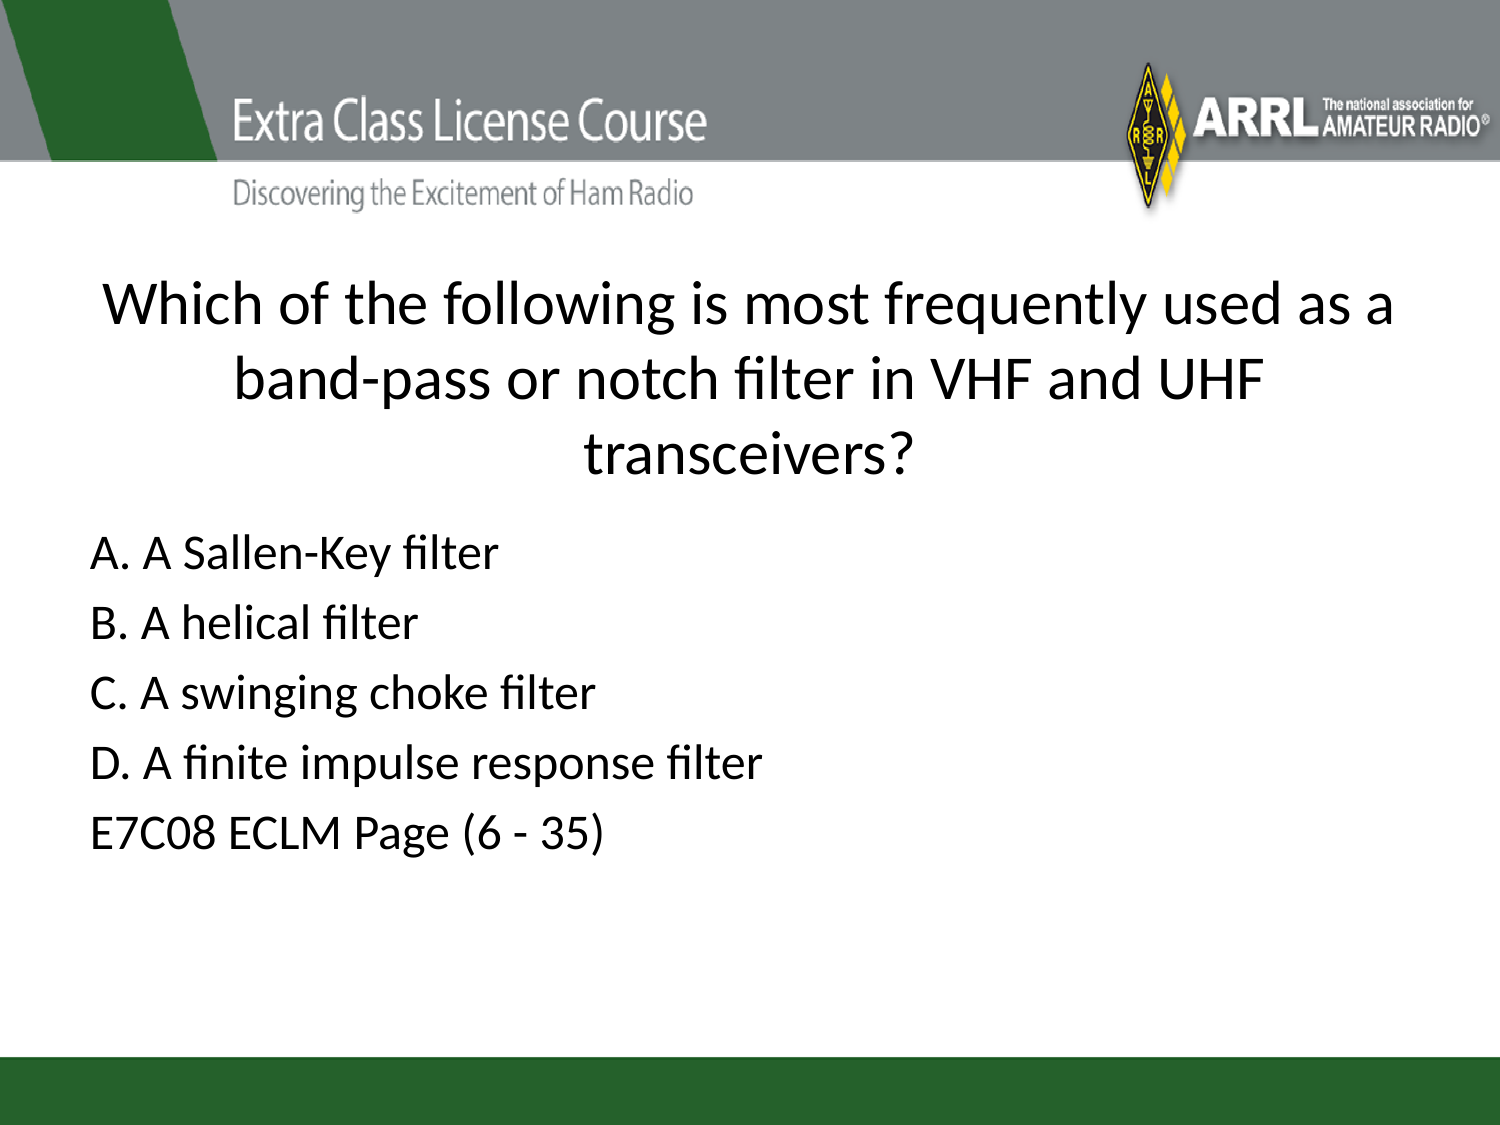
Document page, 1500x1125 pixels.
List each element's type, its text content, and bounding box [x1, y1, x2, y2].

picture [0, 0, 1500, 1125]
list A. A Sallen-Key filter B. A helical filter C. A swinging choke filter D. A finite impulse response filter E7C08 ECLM Page (6 - 35) [75, 512, 1425, 1005]
title Which of the following is most frequently used as a band-pass or notch filter in VHF and UHF transceivers? [75, 254, 1425, 435]
